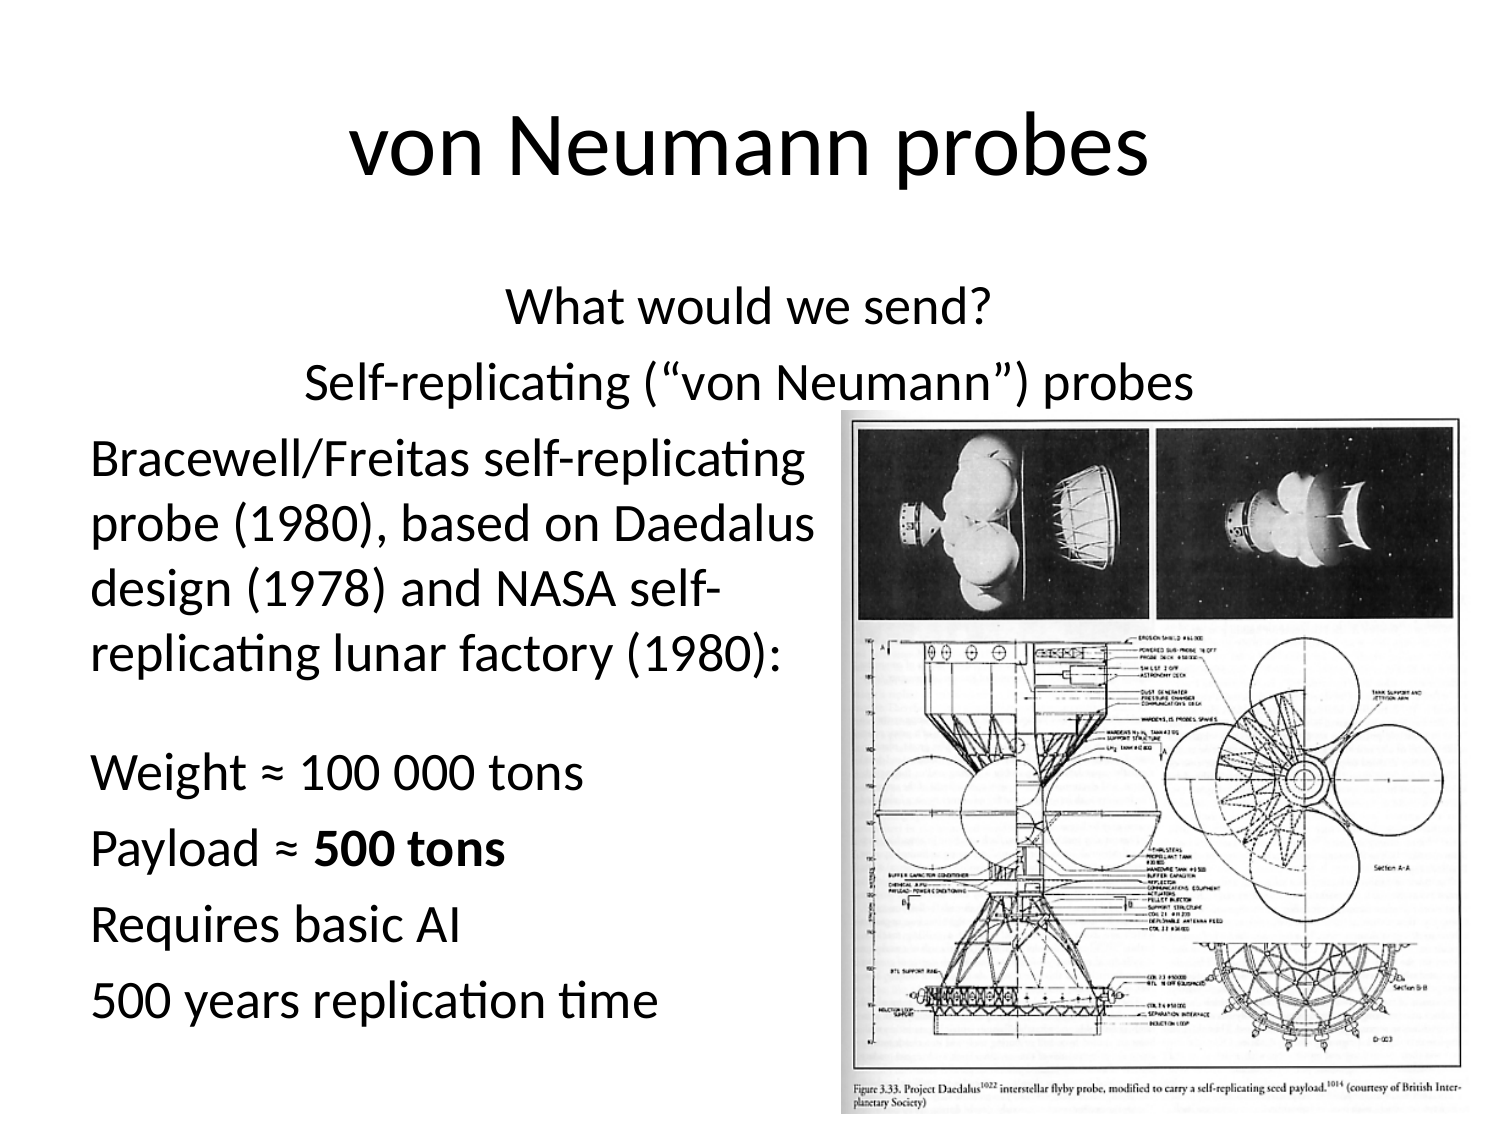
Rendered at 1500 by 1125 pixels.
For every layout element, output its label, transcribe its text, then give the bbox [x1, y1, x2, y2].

list What would we send? Self-replicating (“von Neumann”) probes Bracewell/Freitas self-replicating probe (1980), based on Daedalus design (1978) and NASA self- replicating lunar factory (1980): Weight ≈ 100 000 tons Payload ≈ 500 tons Requires basic AI 500 years replication time [75, 262, 1425, 1125]
picture [841, 409, 1471, 1114]
title von Neumann probes [75, 45, 1425, 233]
